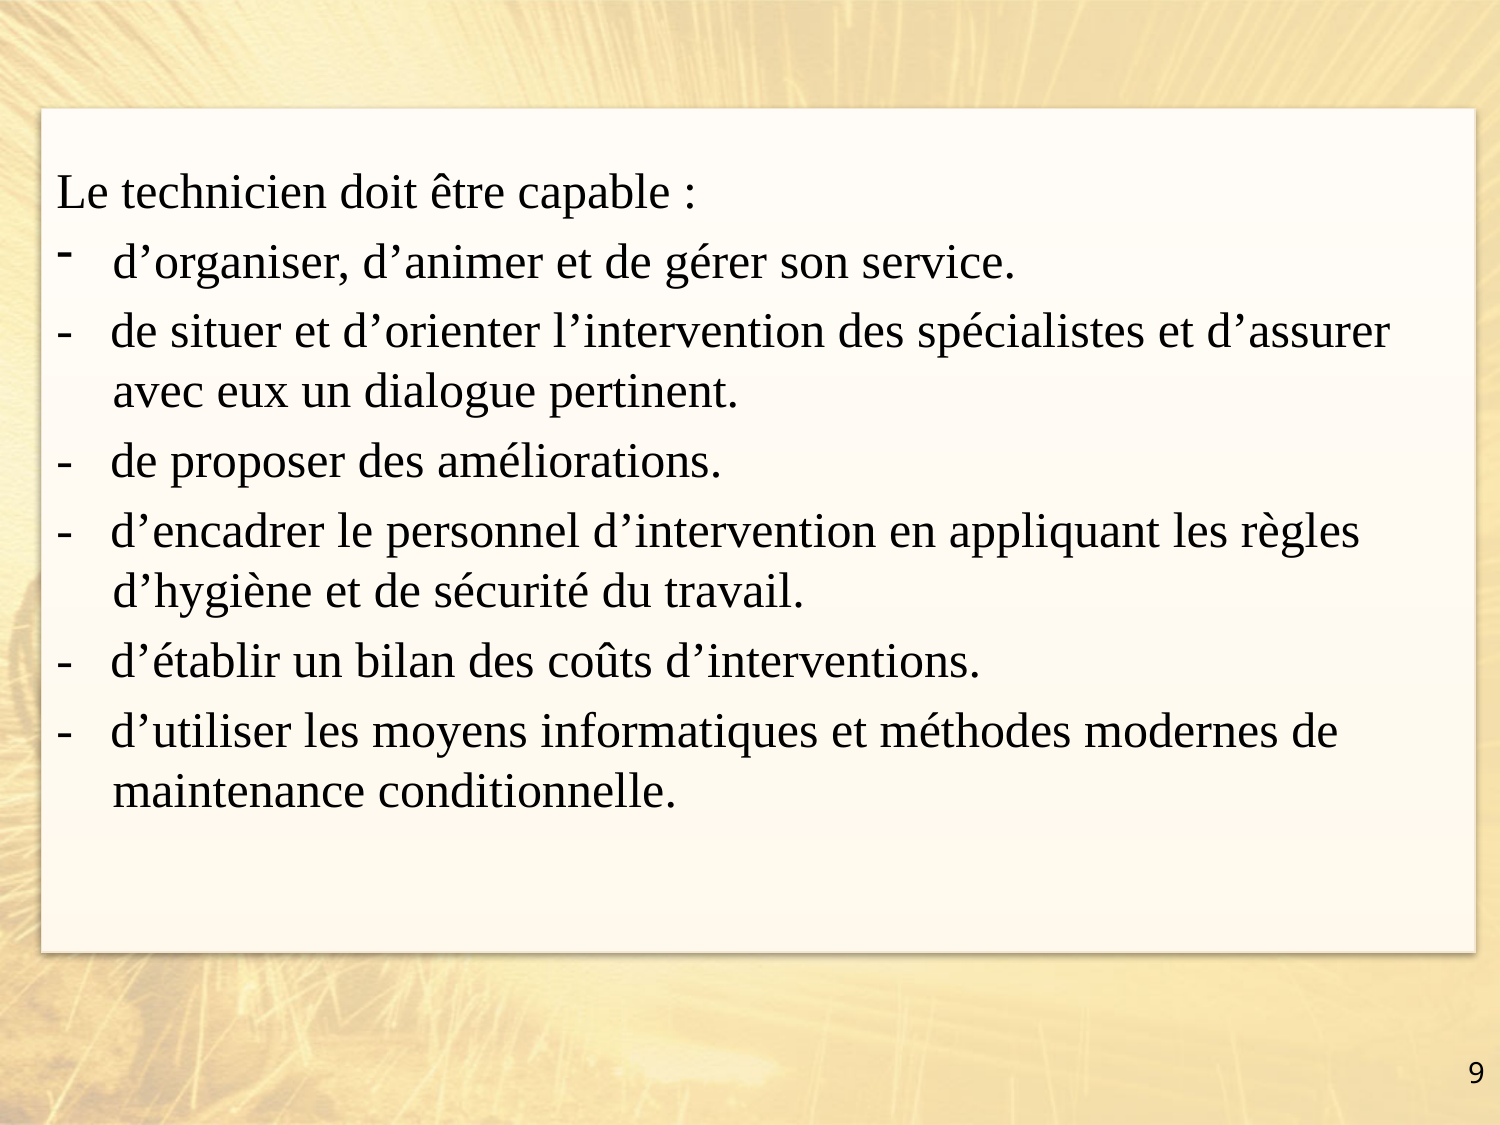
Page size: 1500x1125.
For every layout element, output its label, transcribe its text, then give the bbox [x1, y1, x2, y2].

picture [0, 0, 1500, 1125]
slide_number 9 [1149, 1046, 1500, 1125]
list Le technicien doit être capable : d’organiser, d’animer et de gérer son service. - de situer et d’orienter l’intervention des spécialistes et d’assurer avec eux un dialogue pertinent. - de proposer des améliorations. - d’encadrer le personnel d’intervention en appliquant les règles d’hygiène et de sécurité du travail. - d’établir un bilan des coûts d’interventions. - d’utiliser les moyens informatiques et méthodes modernes de maintenance conditionnelle. [41, 108, 1476, 953]
